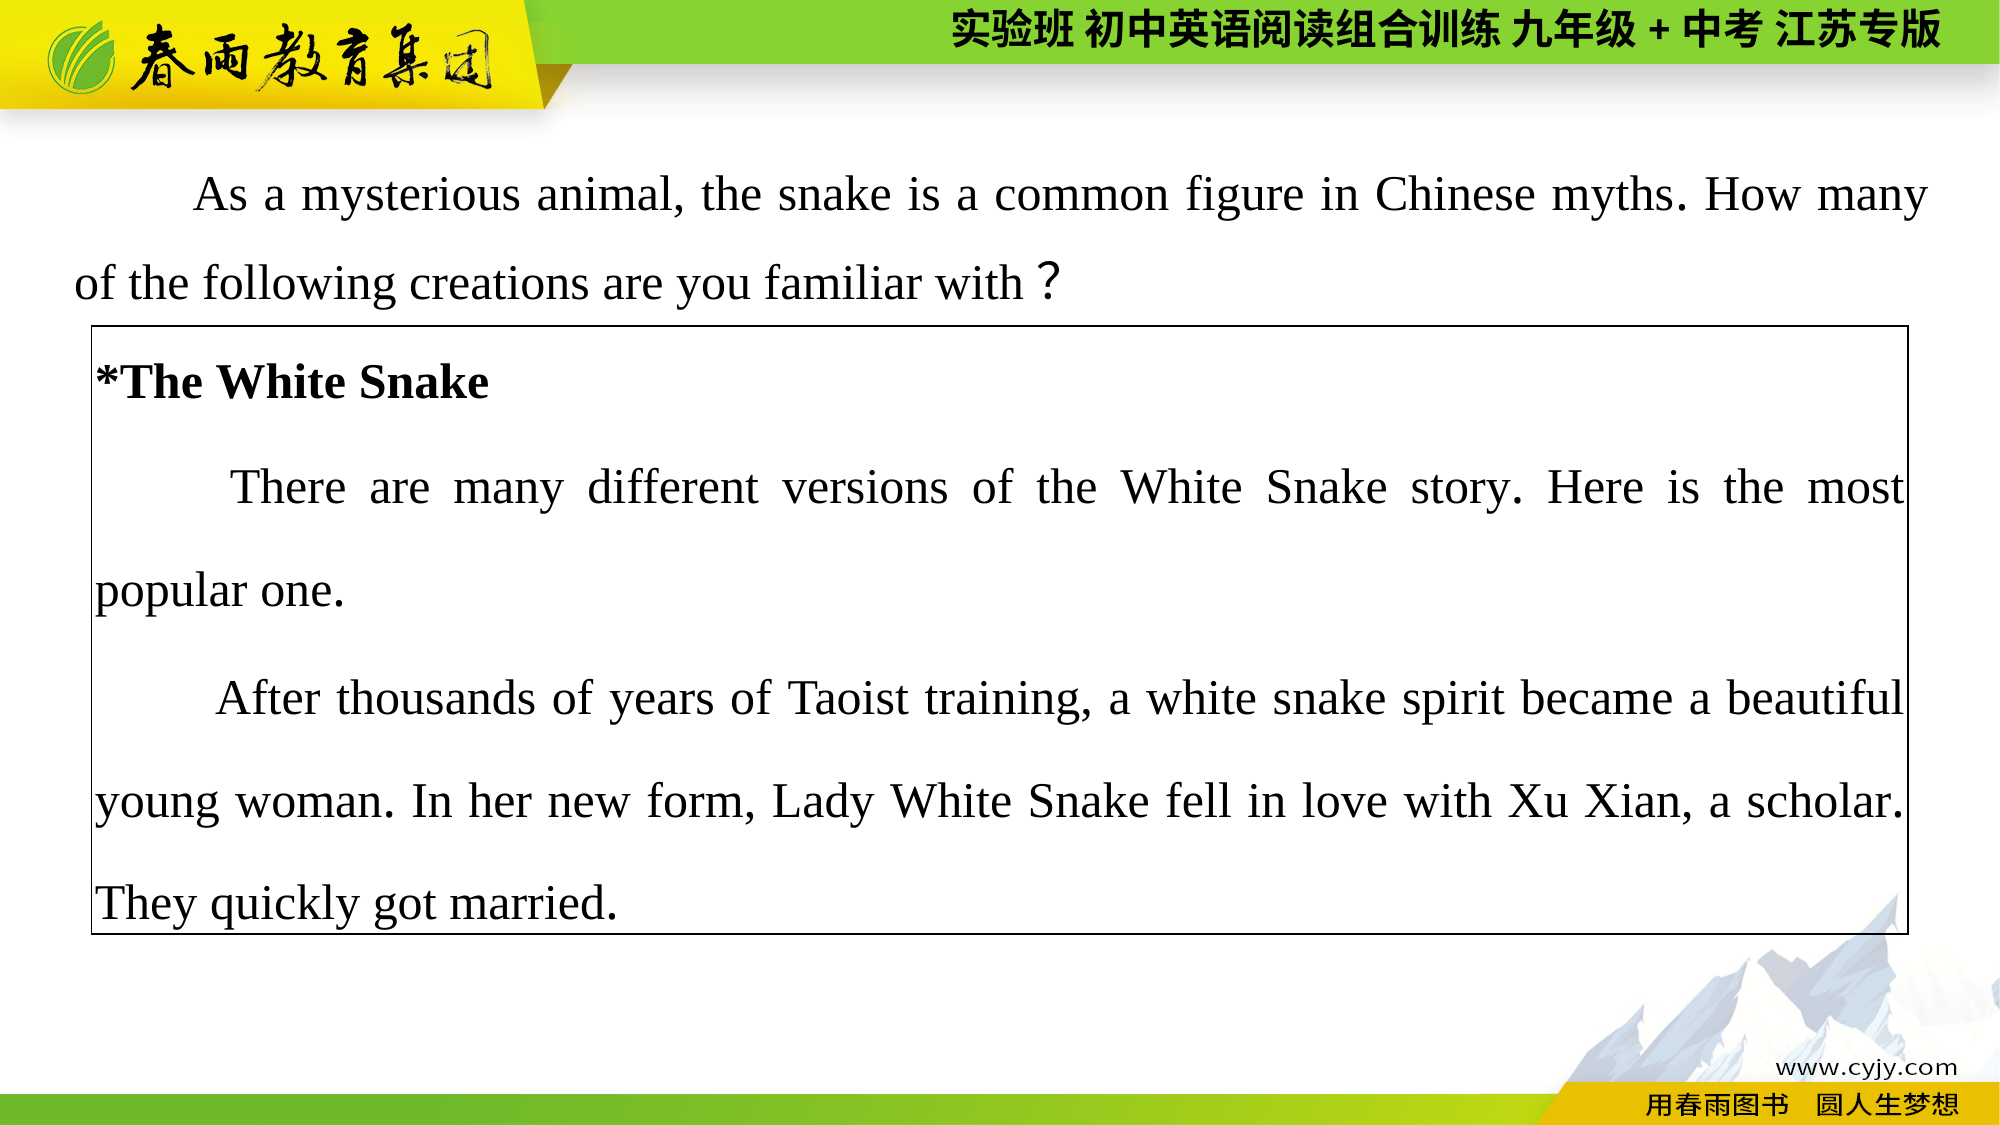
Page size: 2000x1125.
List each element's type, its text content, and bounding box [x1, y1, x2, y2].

list As a mysterious animal, the snake is a common figure in Chinese myths. How many of the following creations are you familiar with？ [59, 122, 1944, 308]
table_header *The White Snake There are many different versions of the White Snake story. Here is the most popular one. After thousands of years of Taoist training, a white snake spirit became a beautiful young woman. In her new form, Lady White Snake fell in love with Xu Xian, a scholar. They quickly got married. [92, 327, 1907, 933]
picture [0, 0, 2000, 1125]
